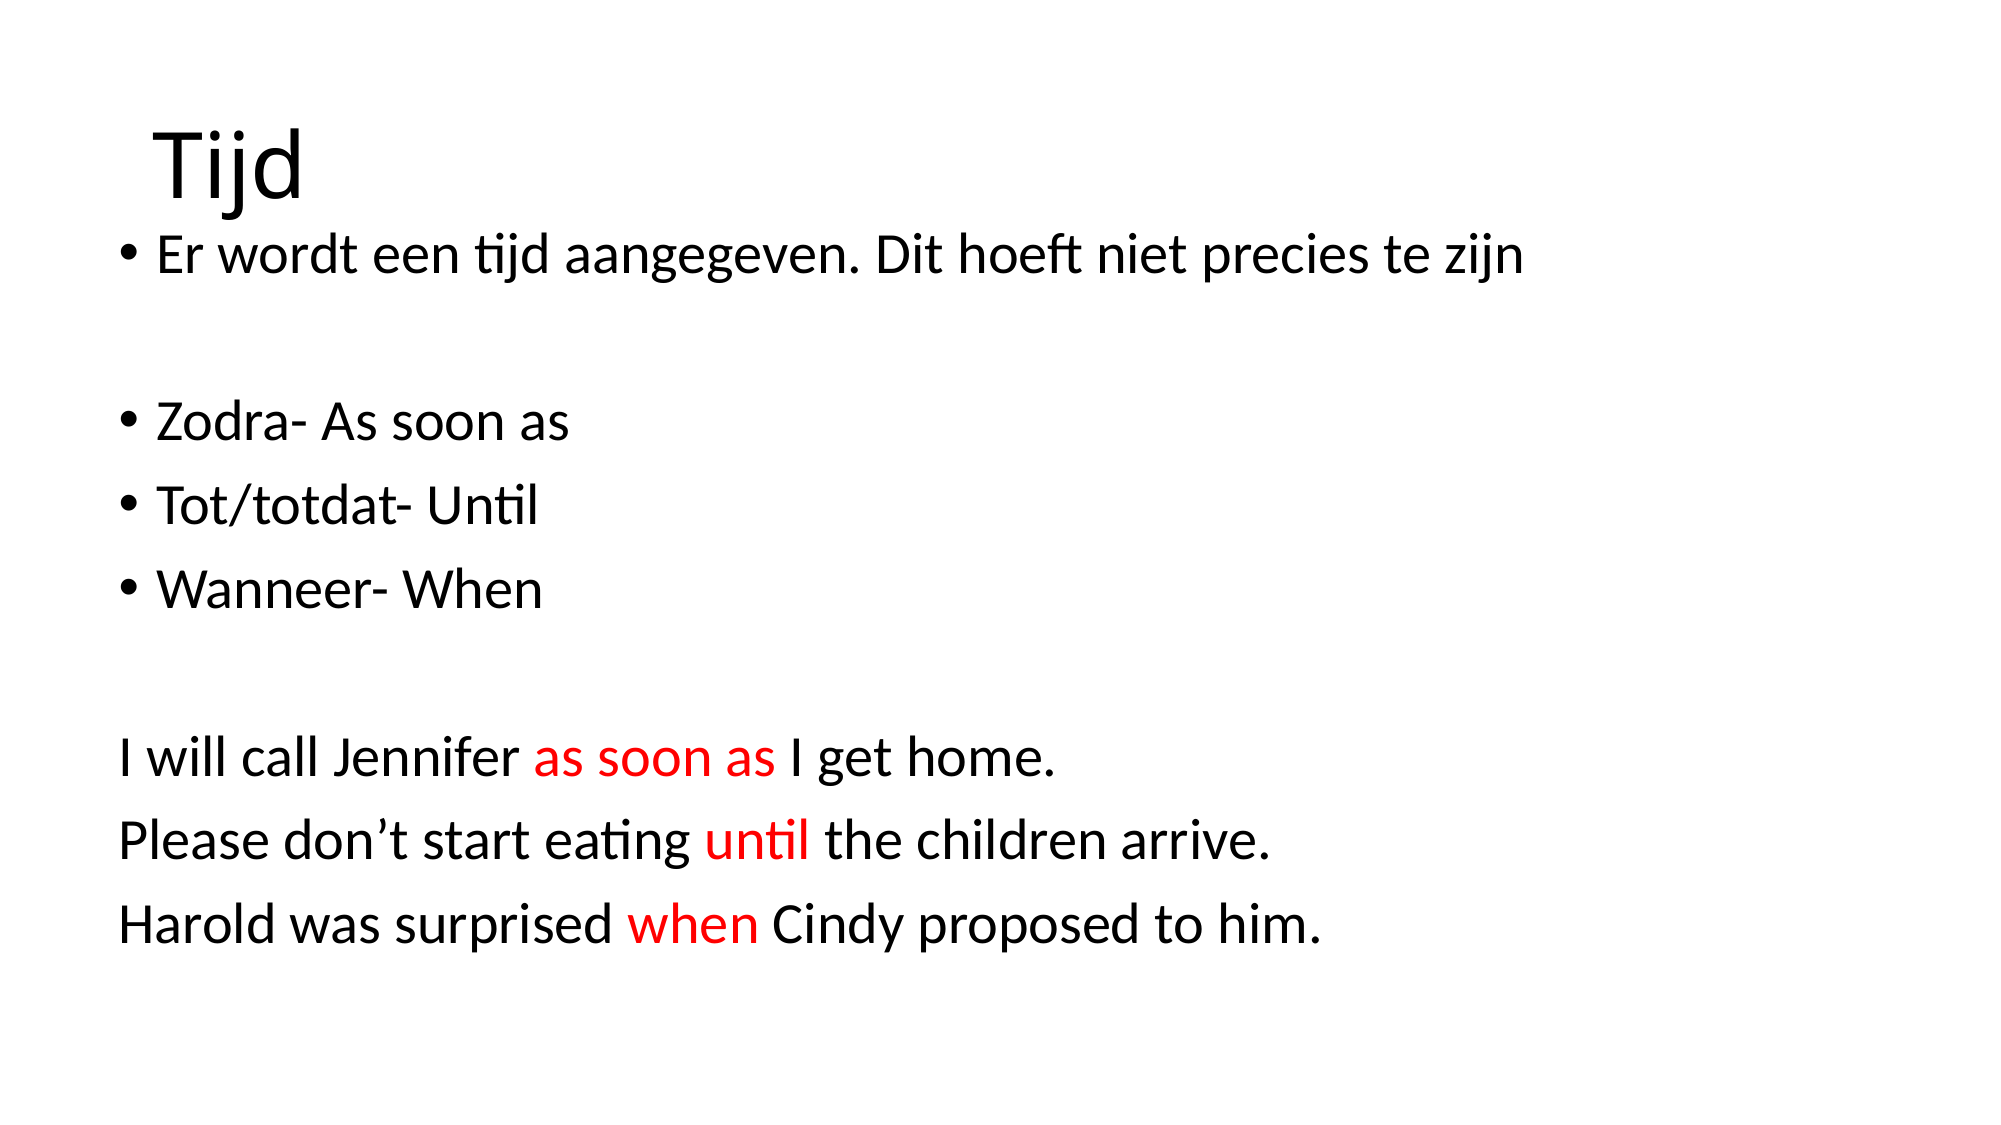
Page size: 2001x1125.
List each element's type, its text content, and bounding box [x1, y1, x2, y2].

title Tijd [137, 59, 1863, 215]
list Er wordt een tijd aangegeven. Dit hoeft niet precies te zijn Zodra- As soon as Tot/totdat- Until Wanneer- When I will call Jennifer as soon as I get home. Please don’t start eating until the children arrive. Harold was surprised when Cindy proposed to him. [103, 215, 1863, 1014]
